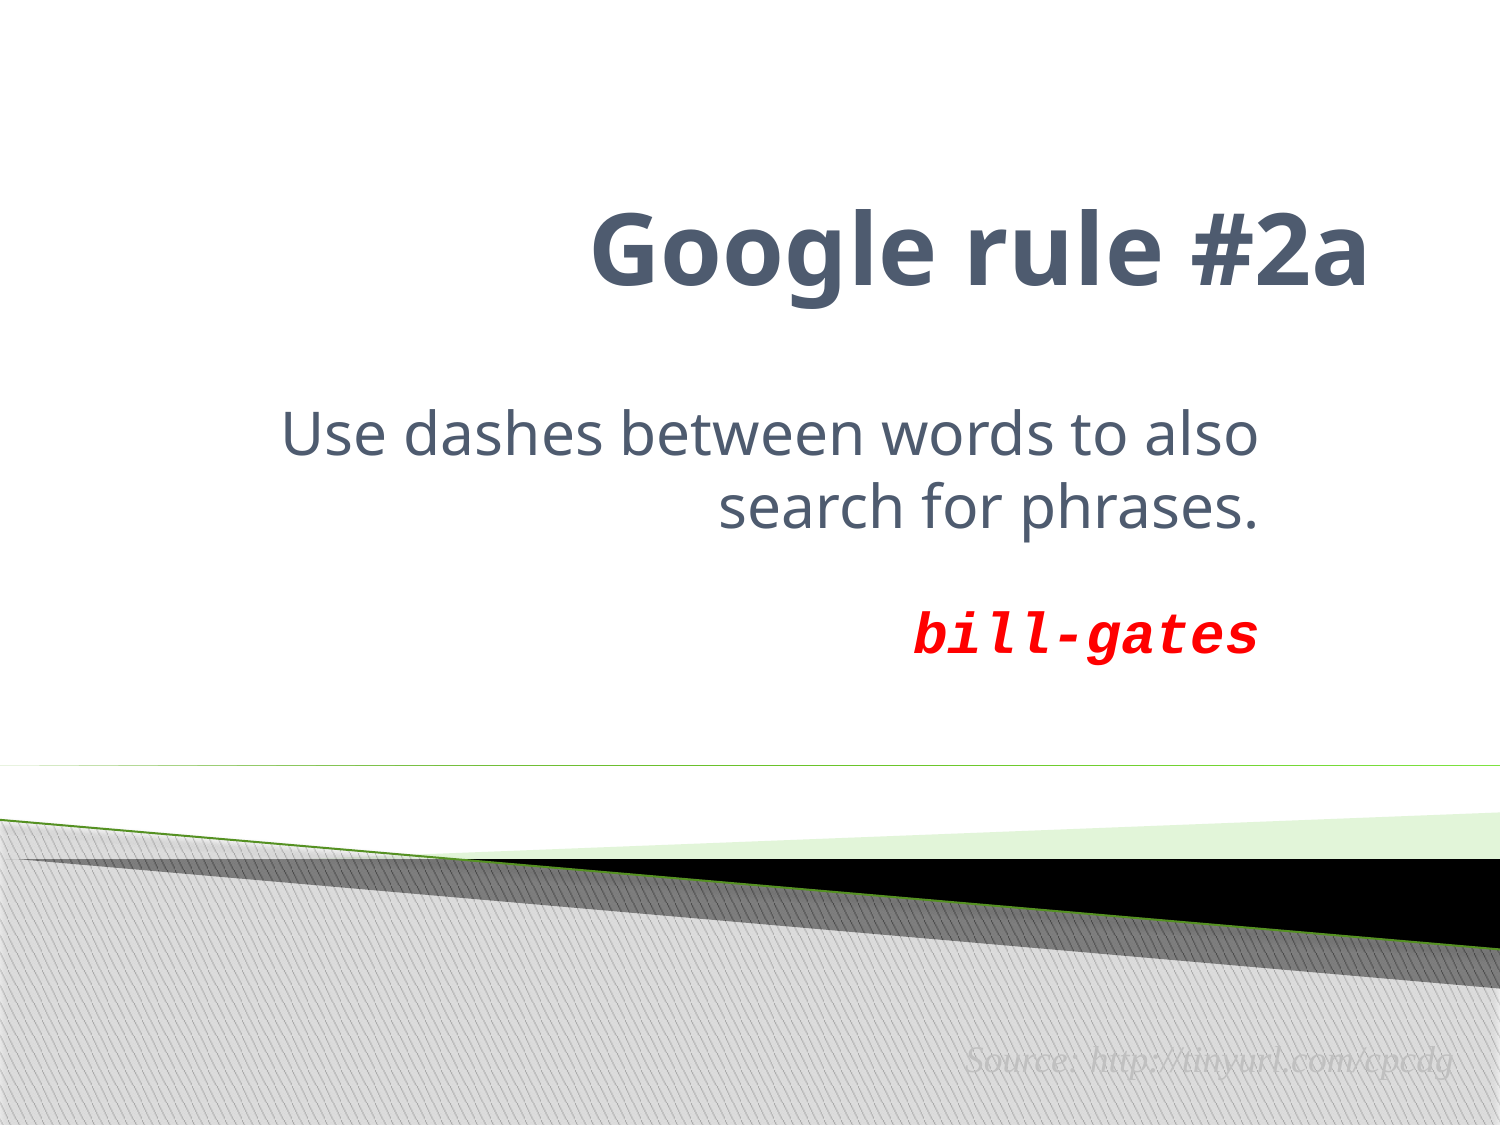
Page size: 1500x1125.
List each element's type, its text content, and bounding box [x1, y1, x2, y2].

subtitle Use dashes between words to also search for phrases. bill-gates [225, 387, 1275, 675]
text_box Source: http://tinyurl.com/cpcdg [950, 1027, 1470, 1087]
title Google rule #2a [112, 125, 1388, 313]
picture [5, 859, 1500, 989]
